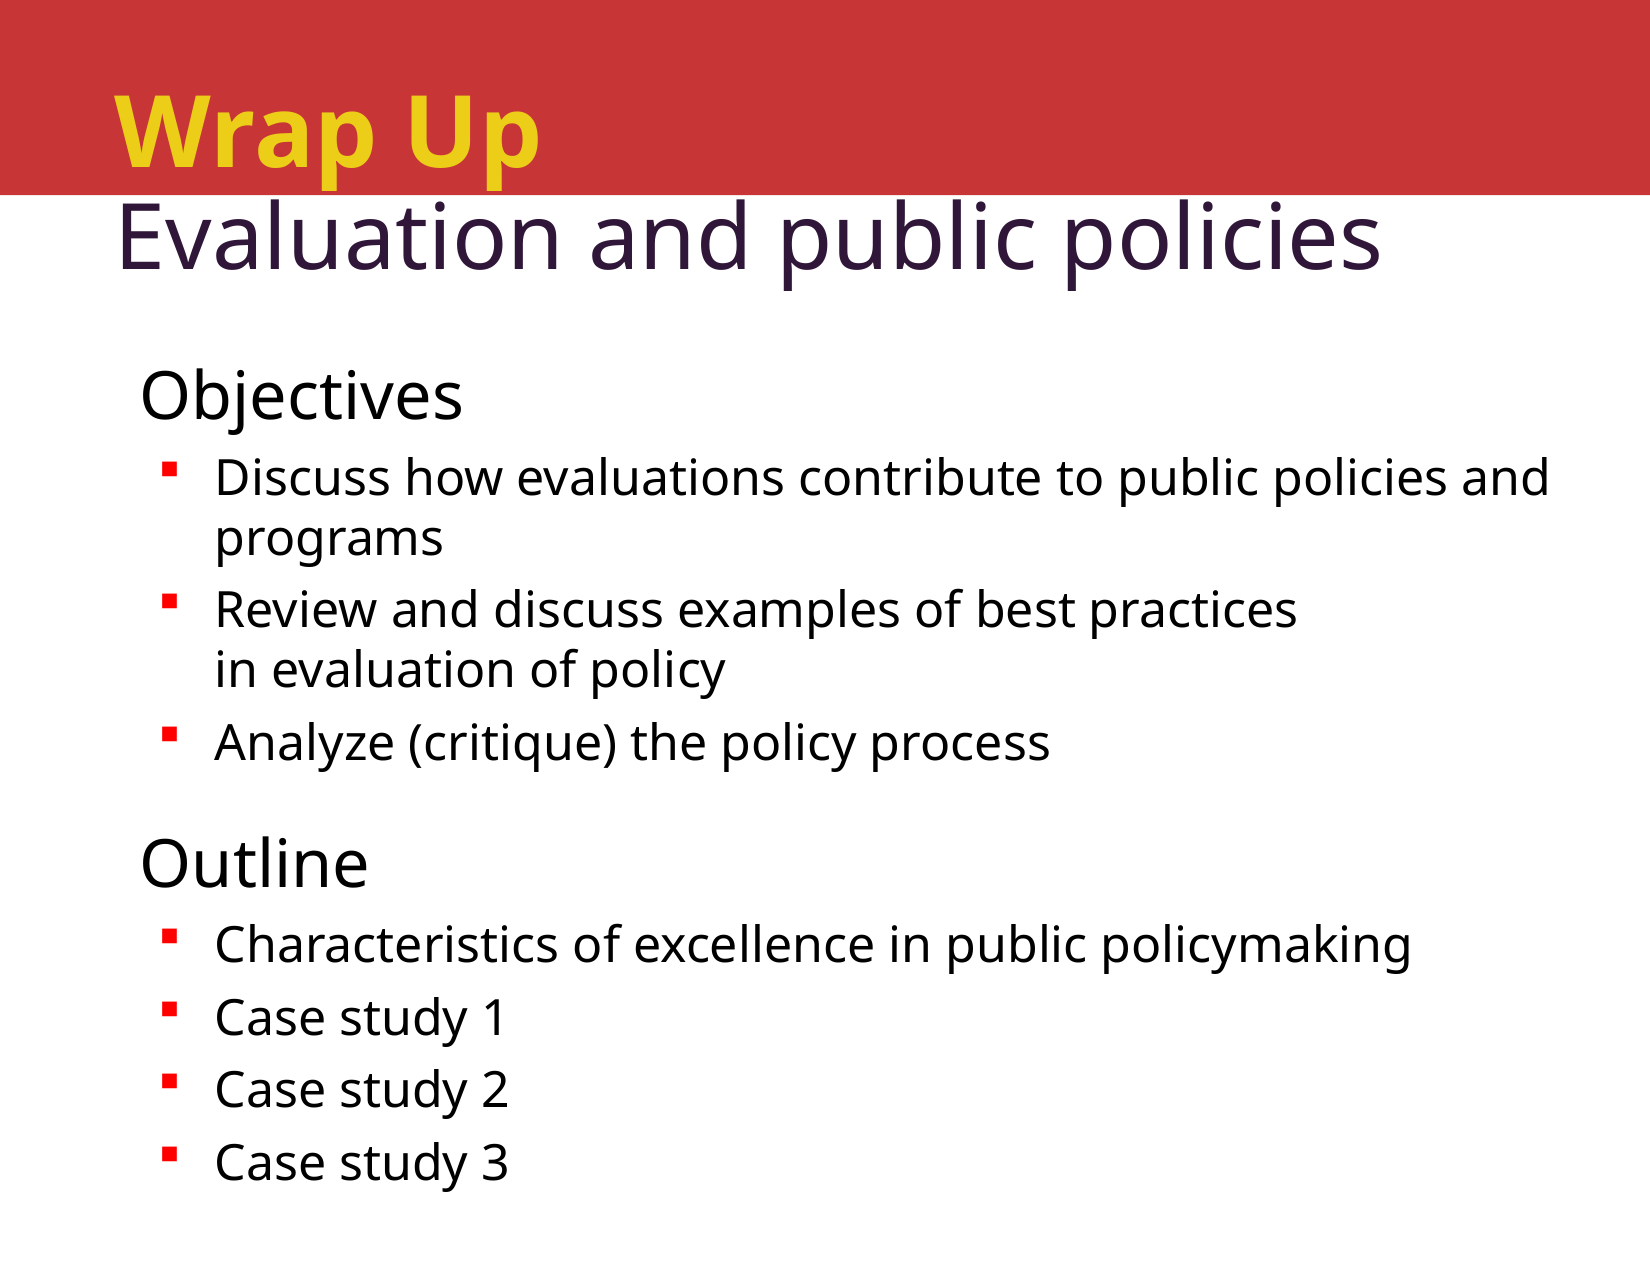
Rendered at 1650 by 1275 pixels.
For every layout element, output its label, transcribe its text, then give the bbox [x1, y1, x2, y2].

list Evaluation and public policies [100, 170, 1488, 346]
list Objectives Discuss how evaluations contribute to public policies and programs Review and discuss examples of best practices in evaluation of policy Analyze (critique) the policy process Outline Characteristics of excellence in public policymaking Case study 1 Case study 2 Case study 3 [125, 345, 1588, 1203]
title Wrap Up [100, 60, 1524, 248]
